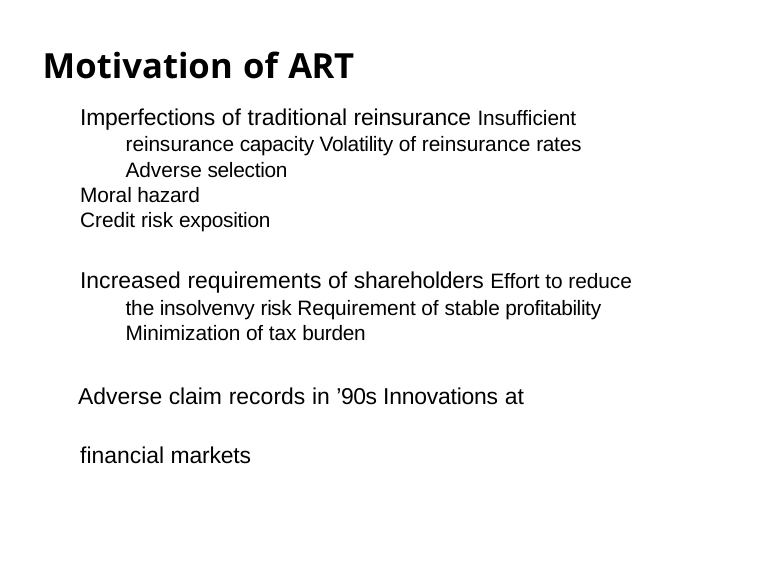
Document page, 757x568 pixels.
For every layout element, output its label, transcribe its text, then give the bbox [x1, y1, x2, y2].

text_box Imperfections of traditional reinsurance Insufficient reinsurance capacity Volatility of reinsurance rates Adverse selection Moral hazard Credit risk exposition Increased requirements of shareholders Effort to reduce the insolvenvy risk Requirement of stable profitability Minimization of tax burden Adverse claim records in ’90s Innovations at financial markets [78, 96, 666, 468]
title Motivation of ART [40, 14, 693, 113]
